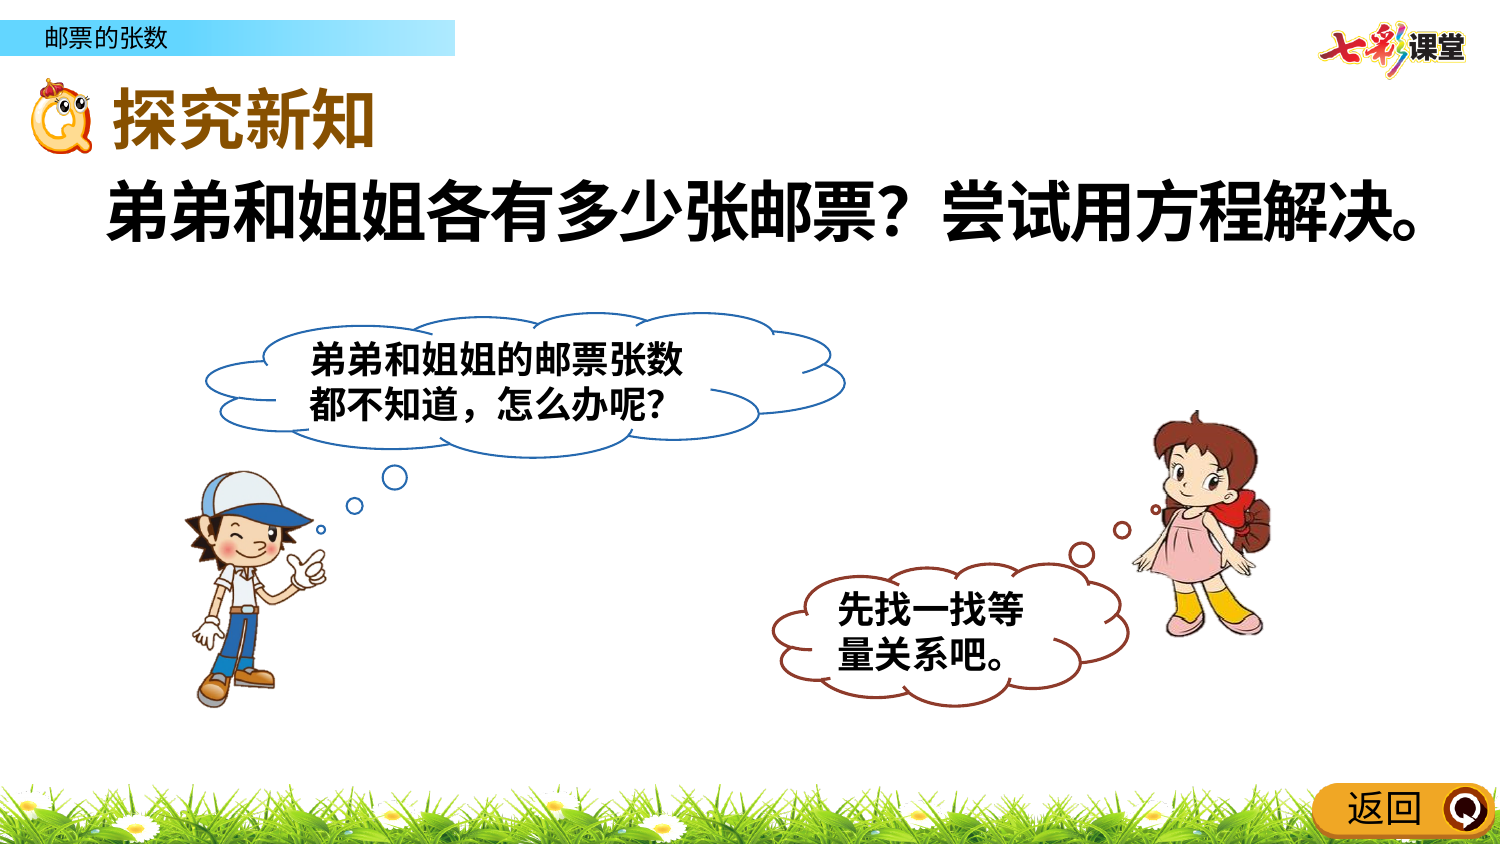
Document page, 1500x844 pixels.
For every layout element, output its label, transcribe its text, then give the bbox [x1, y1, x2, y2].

picture [1127, 409, 1272, 641]
text_box 弟弟和姐姐的邮票张数都不知道，怎么办呢？ [204, 310, 847, 460]
picture [0, 783, 1500, 844]
picture [1316, 20, 1468, 80]
picture [31, 78, 92, 154]
text_box 弟弟和姐姐的邮票张数都不知道，怎么办呢？ [344, 495, 365, 516]
text_box 弟弟和姐姐的邮票张数都不知道，怎么办呢？ [380, 463, 409, 492]
picture [182, 468, 328, 709]
text_box 先找一找等量关系吧。 [771, 540, 1125, 709]
text_box 探究新知 [100, 72, 404, 164]
text_box 先找一找等量关系吧。 [1112, 520, 1122, 541]
text_box 弟弟和姐姐各有多少张邮票？尝试用方程解决。 [88, 161, 1442, 257]
